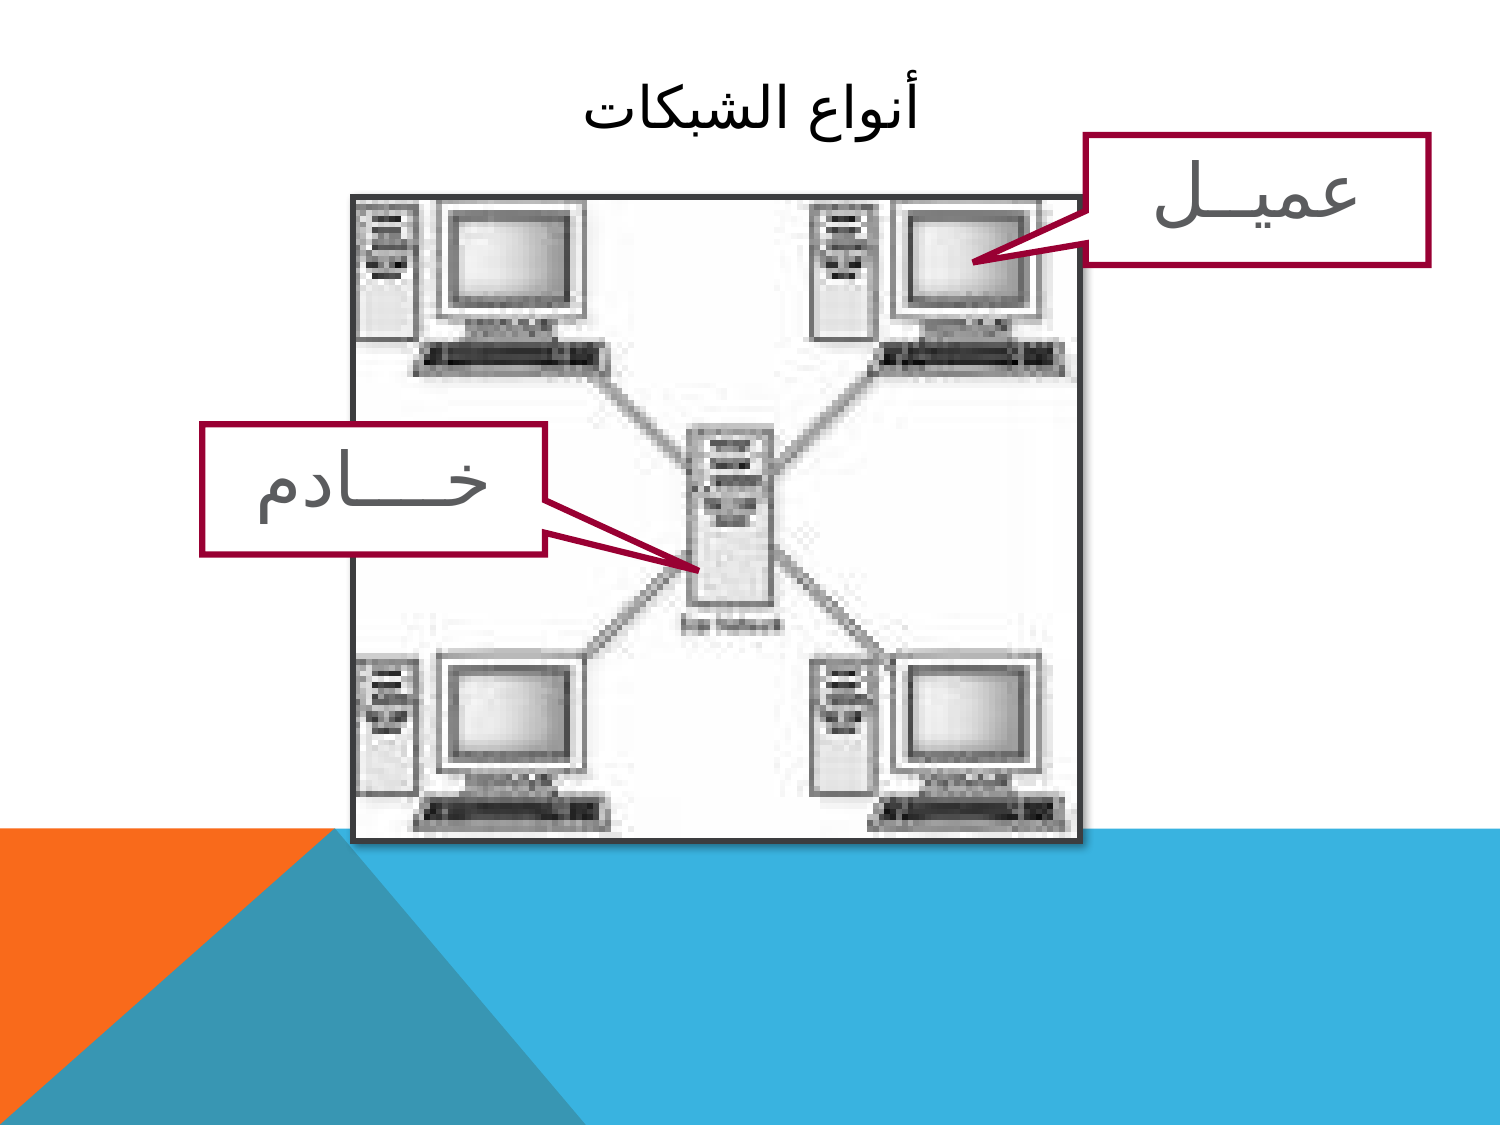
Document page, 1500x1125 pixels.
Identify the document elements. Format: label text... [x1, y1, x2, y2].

text_box خــــادم [202, 424, 350, 555]
title أنواع الشبكات [135, 60, 1369, 150]
picture [355, 199, 1077, 839]
text_box عميــل [1080, 134, 1429, 266]
